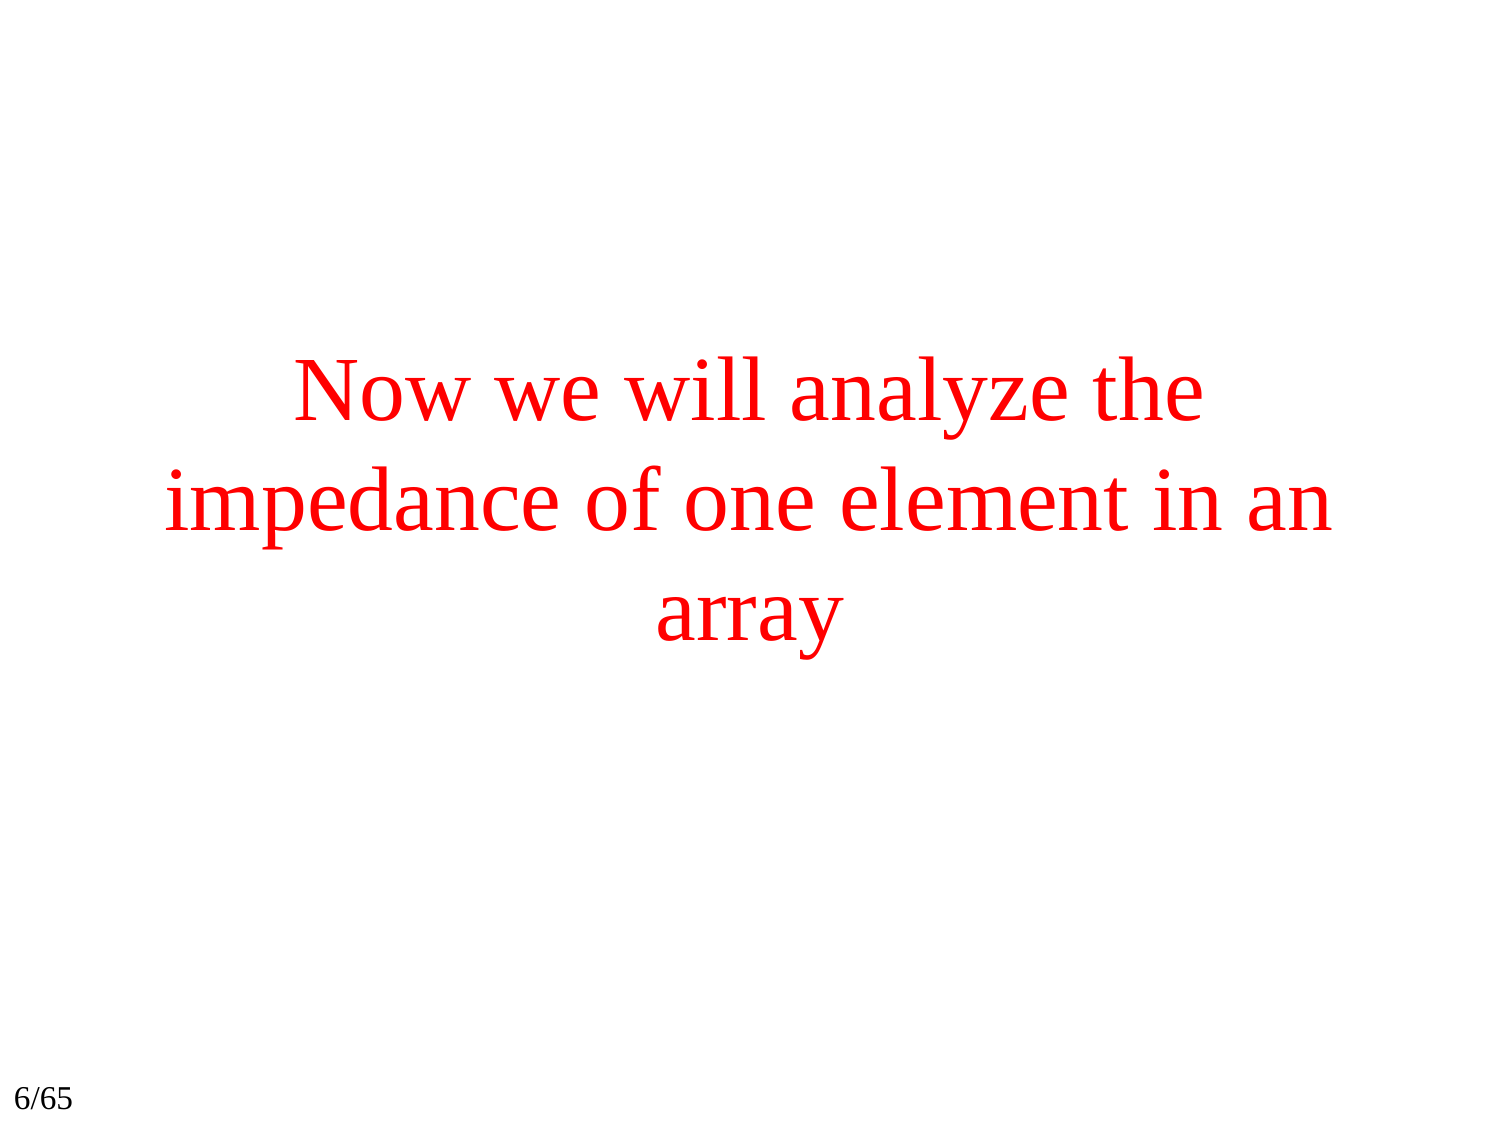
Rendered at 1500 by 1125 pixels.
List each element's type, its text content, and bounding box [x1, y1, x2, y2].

title Now we will analyze the impedance of one element in an array [112, 299, 1388, 381]
title Now we will analyze the impedance of one element in an array [112, 536, 1388, 543]
title Now we will analyze the impedance of one element in an array [112, 531, 1388, 535]
title Now we will analyze the impedance of one element in an array [112, 523, 1388, 527]
title Now we will analyze the impedance of one element in an array [112, 515, 1388, 522]
title Now we will analyze the impedance of one element in an array [112, 382, 1388, 435]
title Now we will analyze the impedance of one element in an array [112, 545, 1388, 688]
title Now we will analyze the impedance of one element in an array [112, 436, 1388, 496]
title Now we will analyze the impedance of one element in an array [112, 497, 1388, 506]
title Now we will analyze the impedance of one element in an array [112, 507, 1388, 514]
